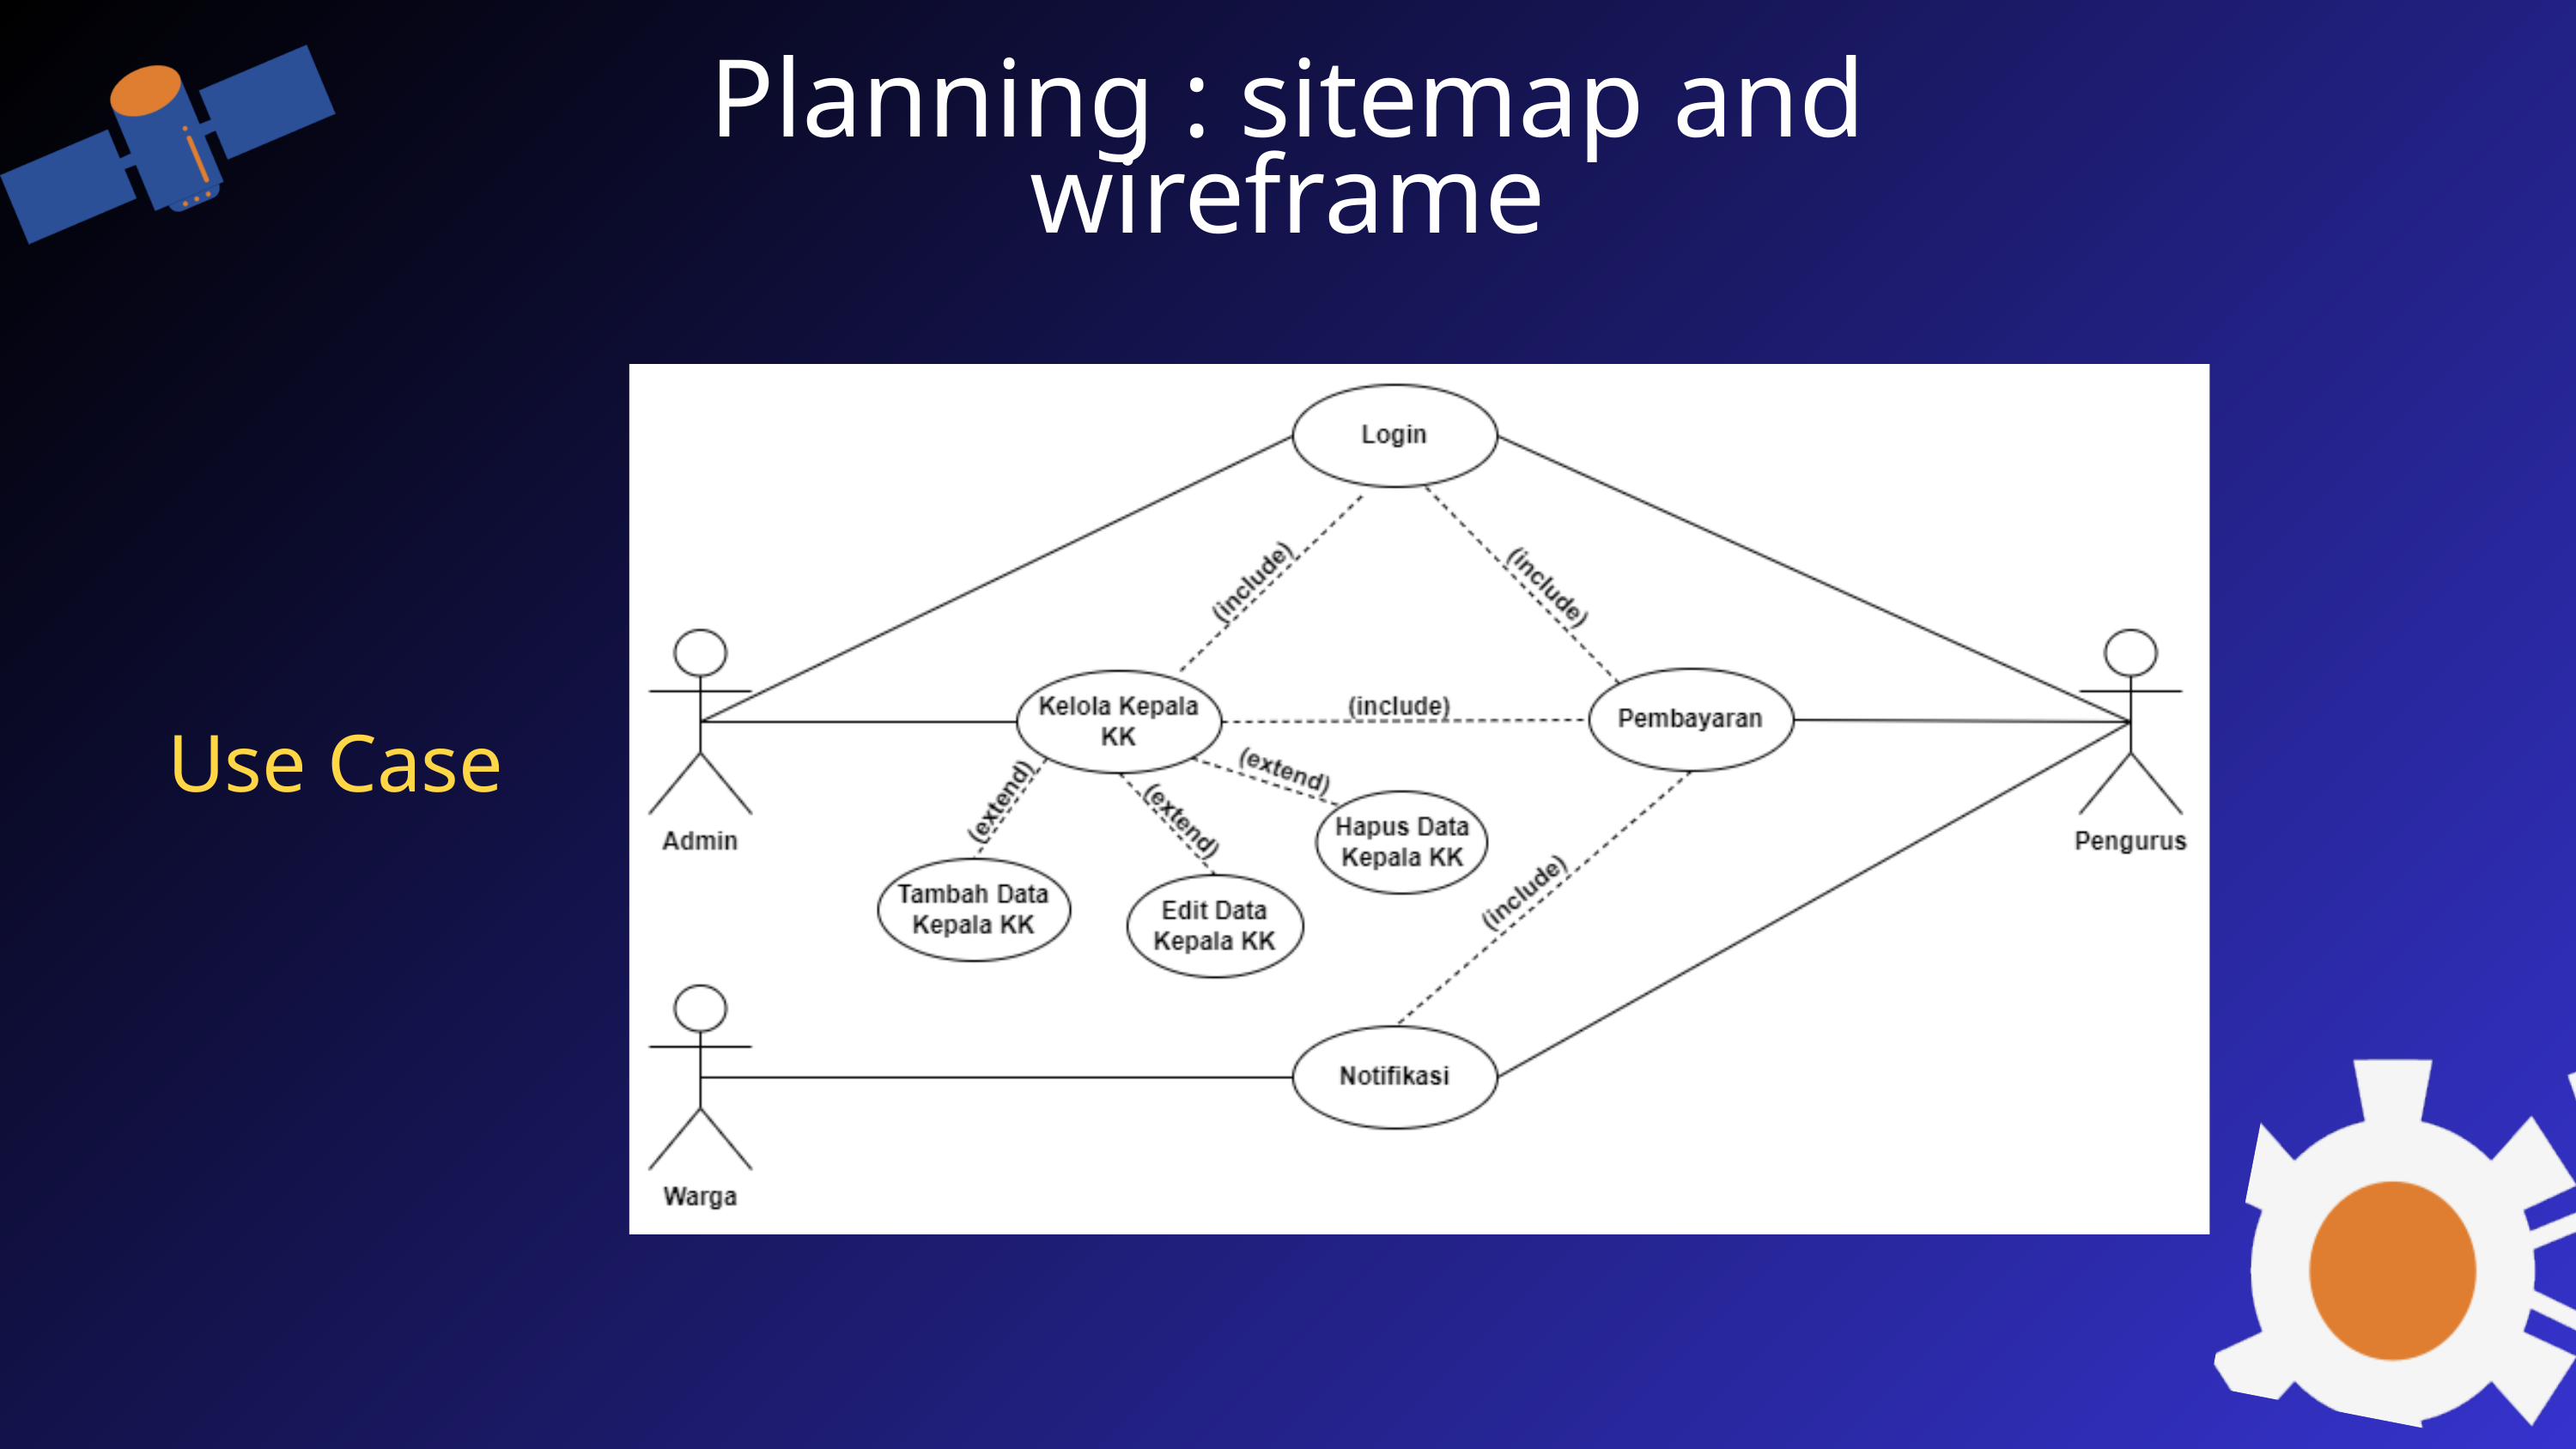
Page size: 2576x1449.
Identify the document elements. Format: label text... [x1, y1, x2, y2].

text_box [2209, 985, 2576, 1449]
text_box [0, 45, 336, 245]
text_box Planning : sitemap and wireframe [652, 61, 1924, 255]
text_box Use Case [105, 737, 567, 808]
text_box [629, 364, 2210, 1234]
